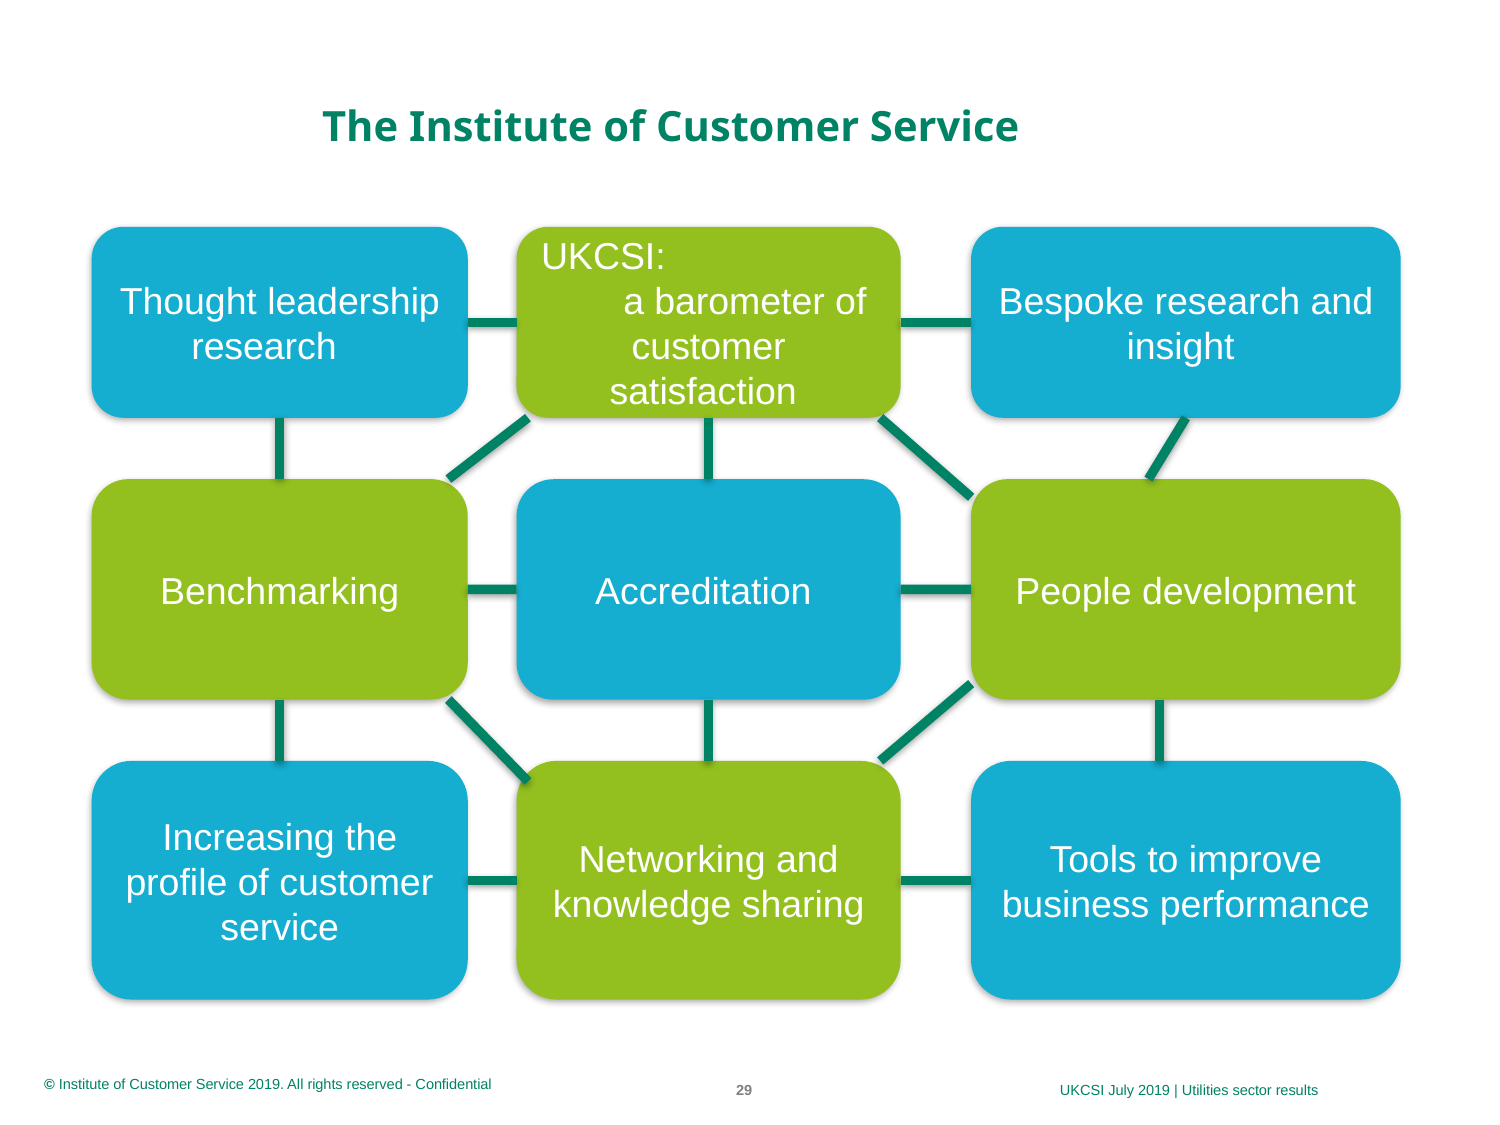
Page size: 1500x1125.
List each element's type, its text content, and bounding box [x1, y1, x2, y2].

text_box The Institute of Customer Service [94, 92, 1258, 157]
text_box UKCSI July 2019 | Utilities sector results [1045, 1072, 1500, 1106]
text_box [91, 226, 1401, 1000]
